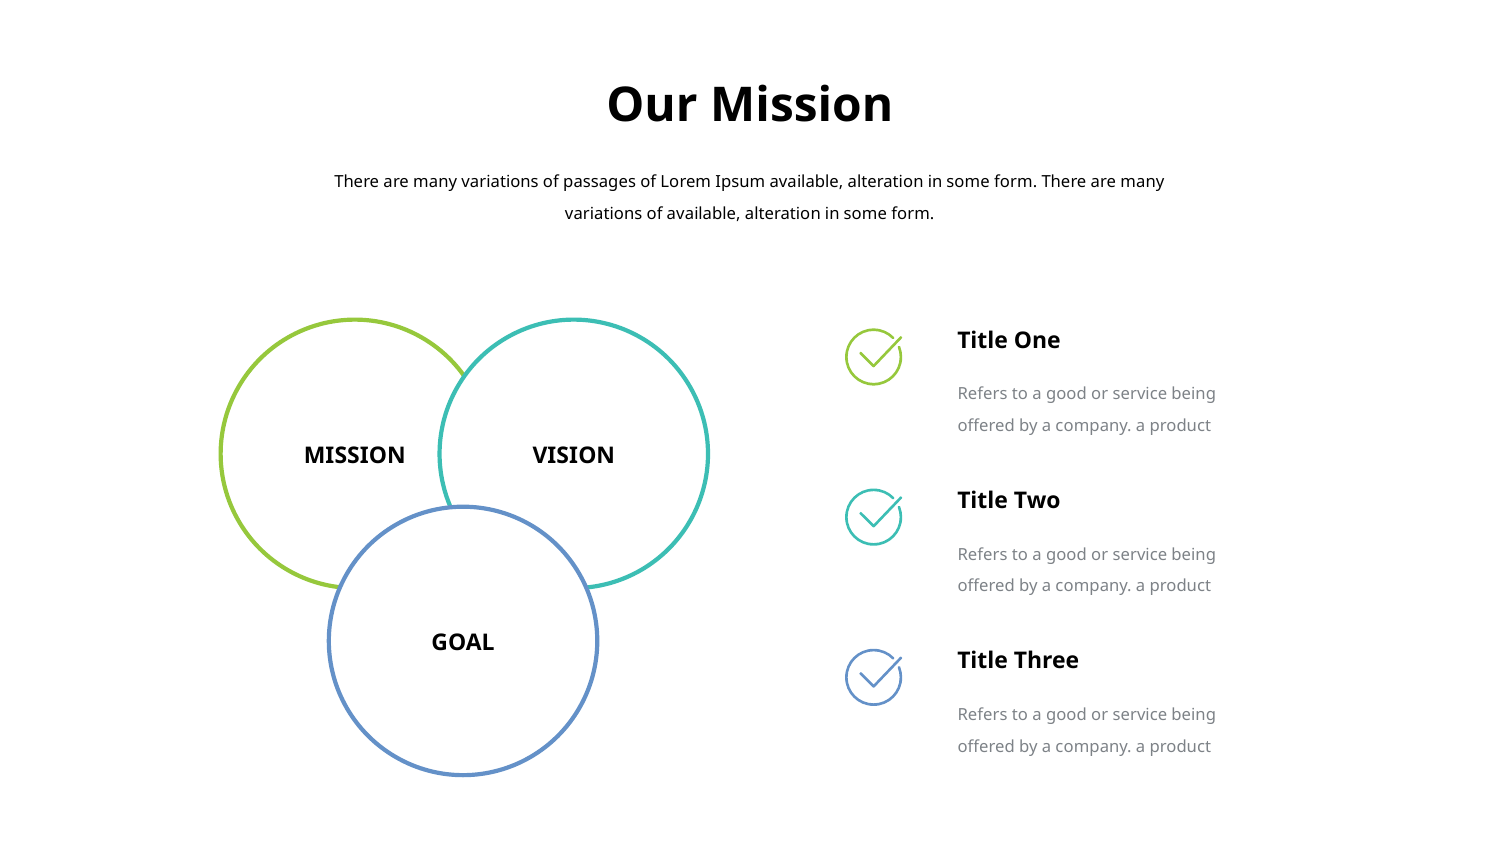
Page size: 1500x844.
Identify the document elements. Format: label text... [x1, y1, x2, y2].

text_box There are many variations of passages of Lorem Ipsum available, alteration in some form. There are many variations of available, alteration in some form. [309, 153, 1191, 217]
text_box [844, 319, 1280, 754]
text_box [220, 319, 709, 776]
text_box Our Mission [386, 68, 1114, 137]
